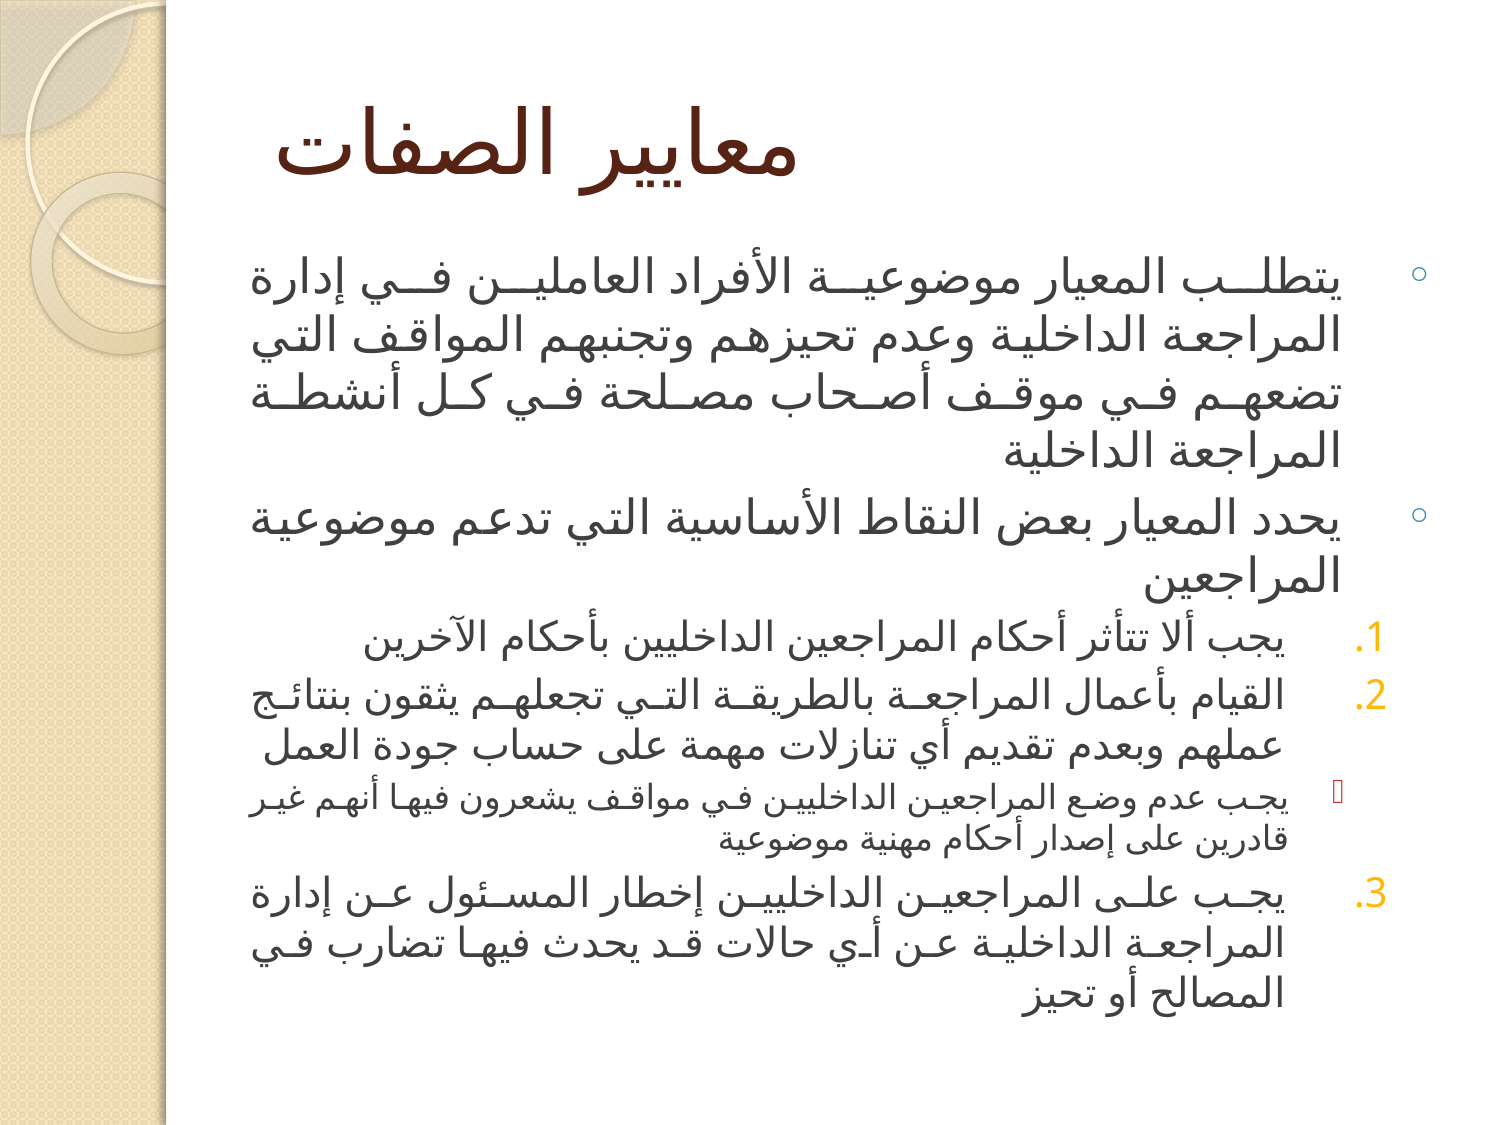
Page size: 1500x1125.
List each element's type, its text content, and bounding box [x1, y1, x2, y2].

list يتطلب المعيار موضوعية الأفراد العاملين في إدارة المراجعة الداخلية وعدم تحيزهم وتجنبهم المواقف التي تضعهم في موقف أصحاب مصلحة في كل أنشطة المراجعة الداخلية يحدد المعيار بعض النقاط الأساسية التي تدعم موضوعية المراجعين يجب ألا تتأثر أحكام المراجعين الداخليين بأحكام الآخرين القيام بأعمال المراجعة بالطريقة التي تجعلهم يثقون بنتائج عملهم وبعدم تقديم أي تنازلات مهمة على حساب جودة العمل يجب عدم وضع المراجعين الداخليين في مواقف يشعرون فيها أنهم غير قادرين على إصدار أحكام مهنية موضوعية يجب على المراجعين الداخليين إخطار المسئول عن إدارة المراجعة الداخلية عن أي حالات قد يحدث فيها تضارب في المصالح أو تحيز [235, 237, 1466, 1025]
title معايير الصفات [235, 45, 1466, 233]
